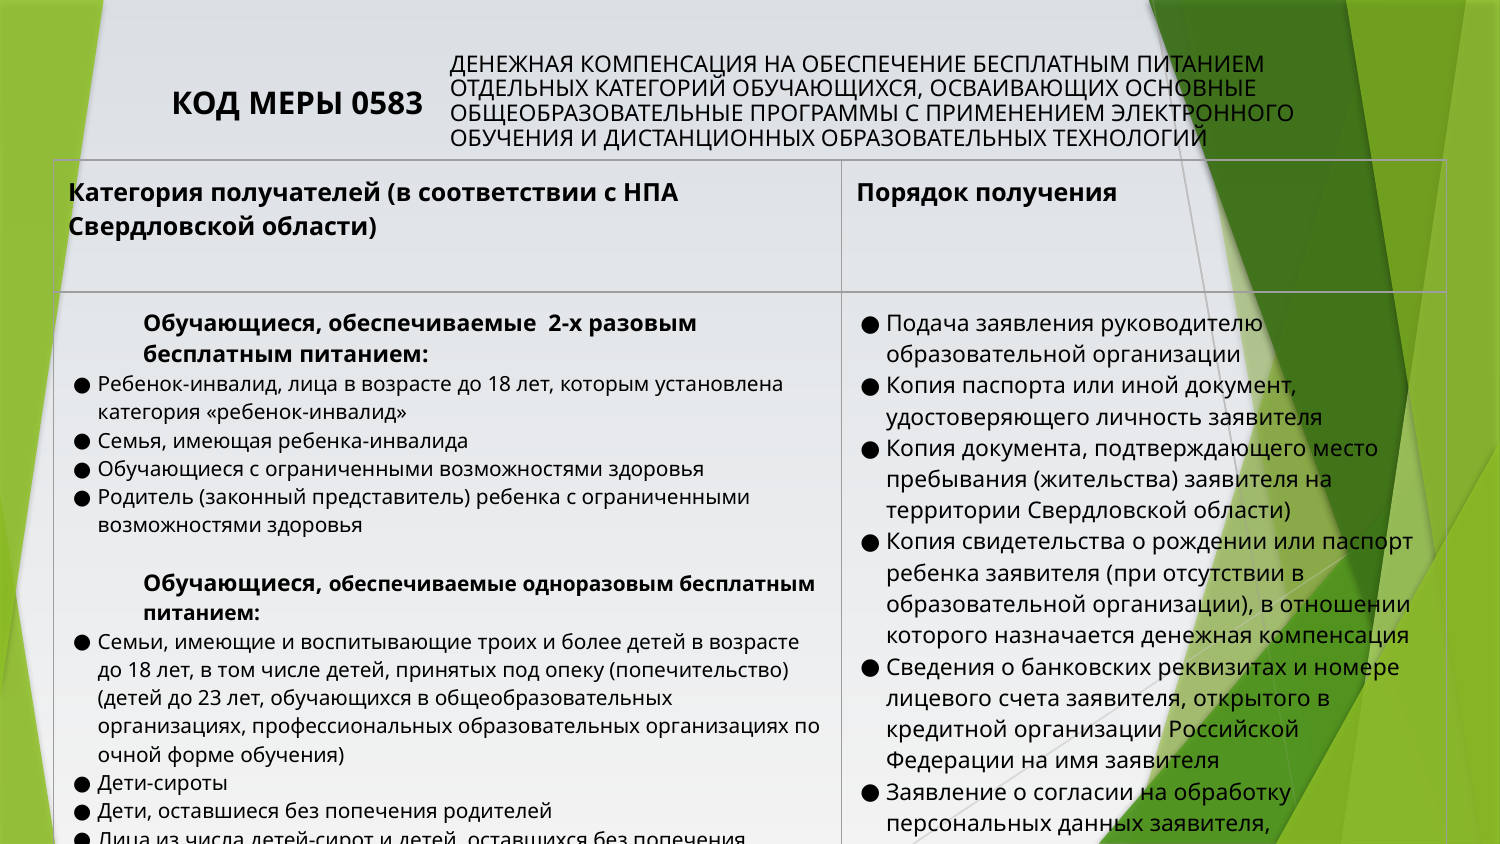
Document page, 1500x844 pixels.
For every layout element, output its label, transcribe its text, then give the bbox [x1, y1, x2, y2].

text_box Денежная компенсация на обеспечение бесплатным питанием отдельных категорий обучающихся, осваивающих основные общеобразовательные программы с применением электронного обучения и дистанционных образовательных технологий [438, 43, 1384, 160]
table_header Порядок получения [842, 161, 1446, 291]
table_cell Обучающиеся, обеспечиваемые 2-х разовым бесплатным питанием: Ребенок-инвалид, лица в возрасте до 18 лет, которым установлена категория «ребенок-инвалид» Семья, имеющая ребенка-инвалида Обучающиеся с ограниченными возможностями здоровья Родитель (законный представитель) ребенка с ограниченными возможностями здоровья Обучающиеся, обеспечиваемые одноразовым бесплатным питанием: Семьи, имеющие и воспитывающие троих и более детей в возрасте до 18 лет, в том числе детей, принятых под опеку (попечительство) (детей до 23 лет, обучающихся в общеобразовательных организациях, профессиональных образовательных организациях по очной форме обучения) Дети-сироты Дети, оставшиеся без попечения родителей Лица из числа детей-сирот и детей, оставшихся без попечения родителей Дети из числа многодетных семей Законные представители детей-сирот, детей, оставшихся без попечения родителей Малоимущие семьи (семьи со среднедушевым доходом ниже величины прожиточного минимума, установленного в Свердловской области) Отдельные категории граждан, проживающих в малоимущих семьях [54, 293, 841, 844]
text_box КОД МЕРЫ 0583 [122, 43, 438, 160]
table_header Категория получателей (в соответствии с НПА Свердловской области) [54, 161, 841, 291]
table_cell Подача заявления руководителю образовательной организации Копия паспорта или иной документ, удостоверяющего личность заявителя Копия документа, подтверждающего место пребывания (жительства) заявителя на территории Свердловской области) Копия свидетельства о рождении или паспорт ребенка заявителя (при отсутствии в образовательной организации), в отношении которого назначается денежная компенсация Сведения о банковских реквизитах и номере лицевого счета заявителя, открытого в кредитной организации Российской Федерации на имя заявителя Заявление о согласии на обработку персональных данных заявителя, обучающегося из числа отдельных категорий и (или) обучающегося с ОВЗ в соответствии с законодательством Российской Федерации [842, 293, 1446, 844]
